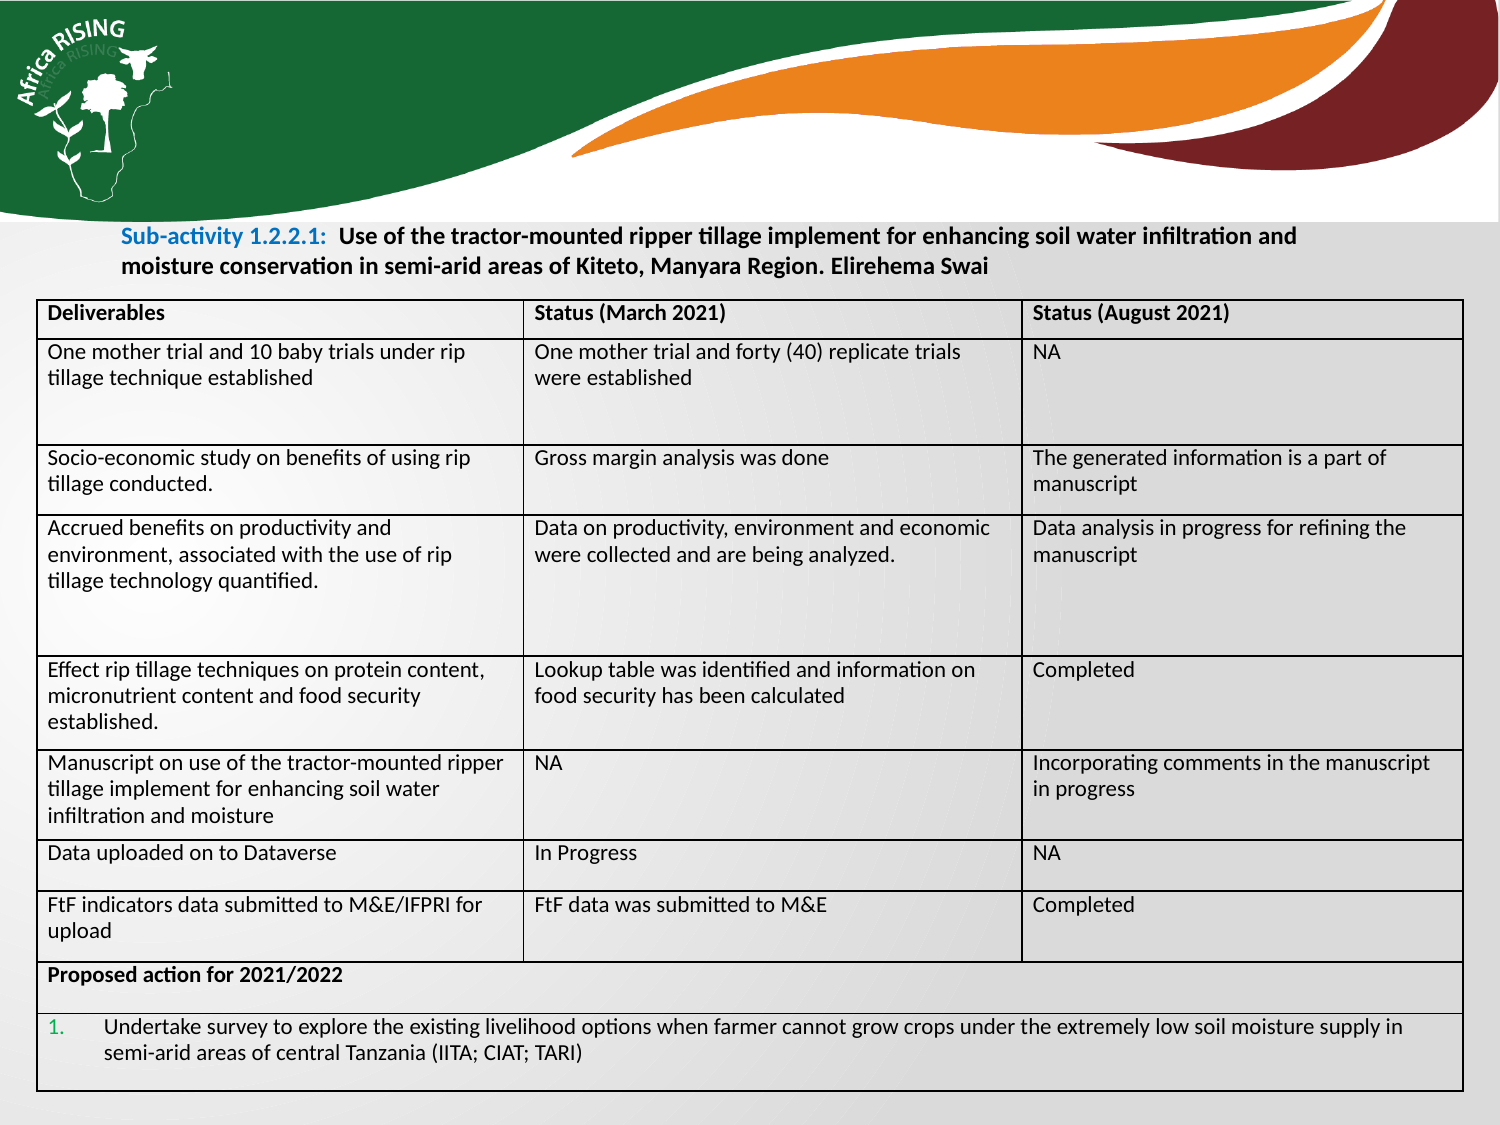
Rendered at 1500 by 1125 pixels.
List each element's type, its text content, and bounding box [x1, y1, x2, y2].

table_cell Undertake survey to explore the existing livelihood options when farmer cannot grow crops under the extremely low soil moisture supply in semi-arid areas of central Tanzania (IITA; CIAT; TARI) [38, 1014, 1462, 1090]
table_cell Accrued benefits on productivity and environment, associated with the use of rip tillage technology quantified. [38, 516, 523, 655]
table_cell Data uploaded on to Dataverse [38, 841, 523, 890]
table_cell Gross margin analysis was done [524, 446, 1021, 514]
table_cell FtF data was submitted to M&E [524, 892, 1021, 961]
table_cell Lookup table was identified and information on food security has been calculated [524, 657, 1021, 749]
list Sub-activity 1.2.2.1: Use of the tractor-mounted ripper tillage implement for enhancing soil water infiltration and moisture conservation in semi-arid areas of Kiteto, Manyara Region. Elirehema Swai [87, 212, 1363, 299]
table_cell NA [1023, 340, 1462, 444]
table_cell Incorporating comments in the manuscript in progress [1023, 751, 1462, 839]
table_cell In Progress [524, 841, 1021, 890]
table_header Status (March 2021) [524, 301, 1021, 338]
table_cell NA [1023, 841, 1462, 890]
table_cell One mother trial and 10 baby trials under rip tillage technique established [38, 340, 523, 444]
table_cell FtF indicators data submitted to M&E/IFPRI for upload [38, 892, 523, 961]
table_header Status (August 2021) [1023, 301, 1462, 338]
table_cell One mother trial and forty (40) replicate trials were established [524, 340, 1021, 444]
table_cell Data analysis in progress for refining the manuscript [1023, 516, 1462, 655]
table_cell Manuscript on use of the tractor-mounted ripper tillage implement for enhancing soil water infiltration and moisture [38, 751, 523, 839]
table_cell NA [524, 751, 1021, 839]
table_cell Completed [1023, 657, 1462, 749]
table_header Deliverables [38, 301, 523, 338]
picture [0, 0, 1499, 222]
table_cell Proposed action for 2021/2022 [38, 963, 1462, 1013]
table_cell Completed [1023, 892, 1462, 961]
table_cell Effect rip tillage techniques on protein content, micronutrient content and food security established. [38, 657, 523, 749]
table_cell Socio-economic study on benefits of using rip tillage conducted. [38, 446, 523, 514]
table_cell The generated information is a part of manuscript [1023, 446, 1462, 514]
table_cell Data on productivity, environment and economic were collected and are being analyzed. [524, 516, 1021, 655]
